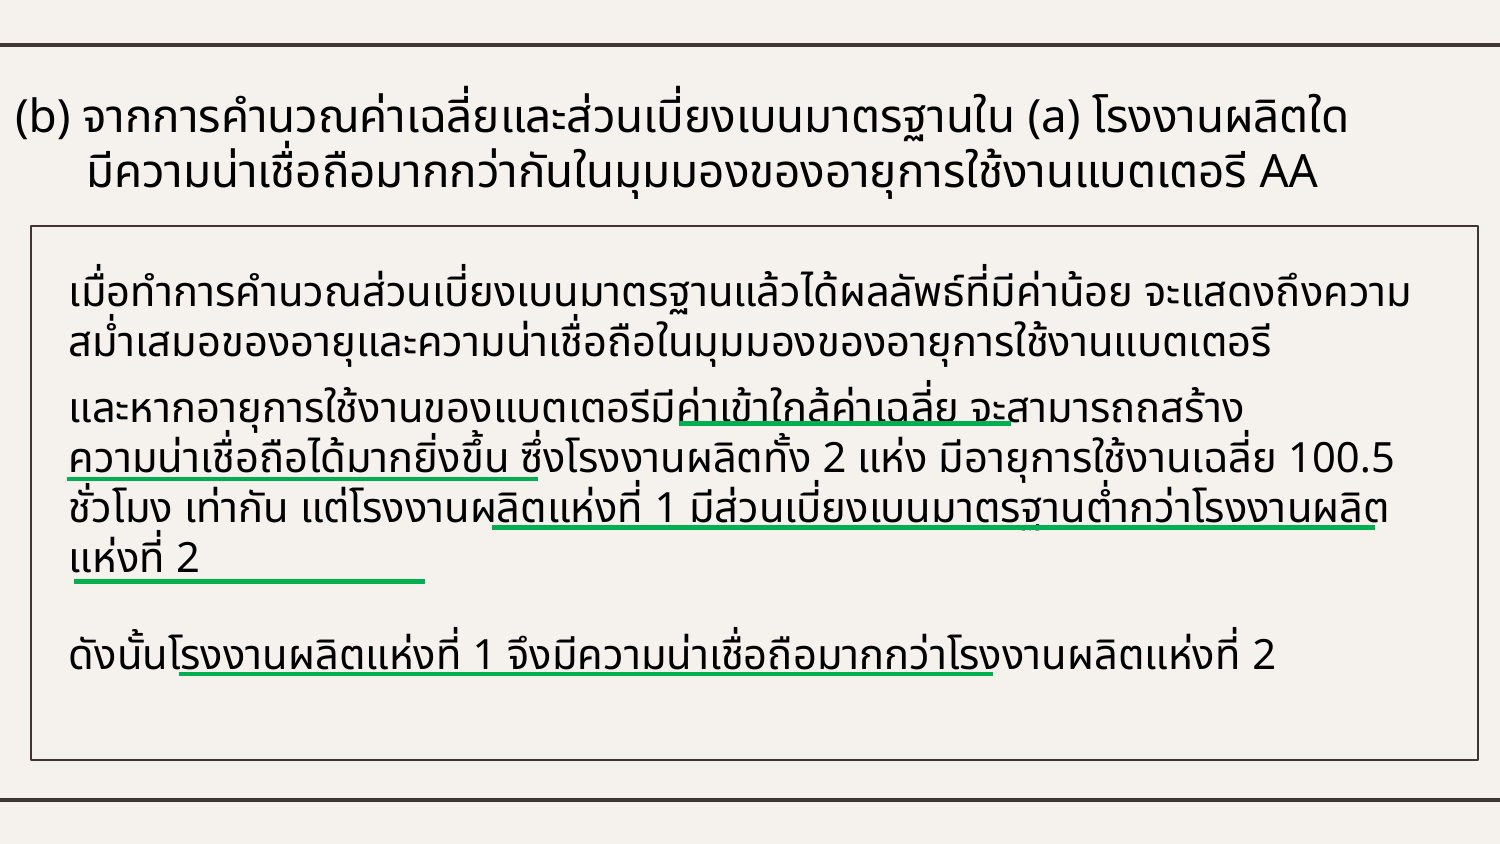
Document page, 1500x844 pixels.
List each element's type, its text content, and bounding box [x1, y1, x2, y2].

text_box (b) จากการคำนวณค่าเฉลี่ยและส่วนเบี่ยงเบนมาตรฐานใน (a) โรงงานผลิตใด มีความน่าเชื่อถือมากกว่ากันในมุมมองของอายุการใช้งานแบตเตอรี AA [0, 78, 1491, 204]
text_box [31, 226, 1478, 761]
